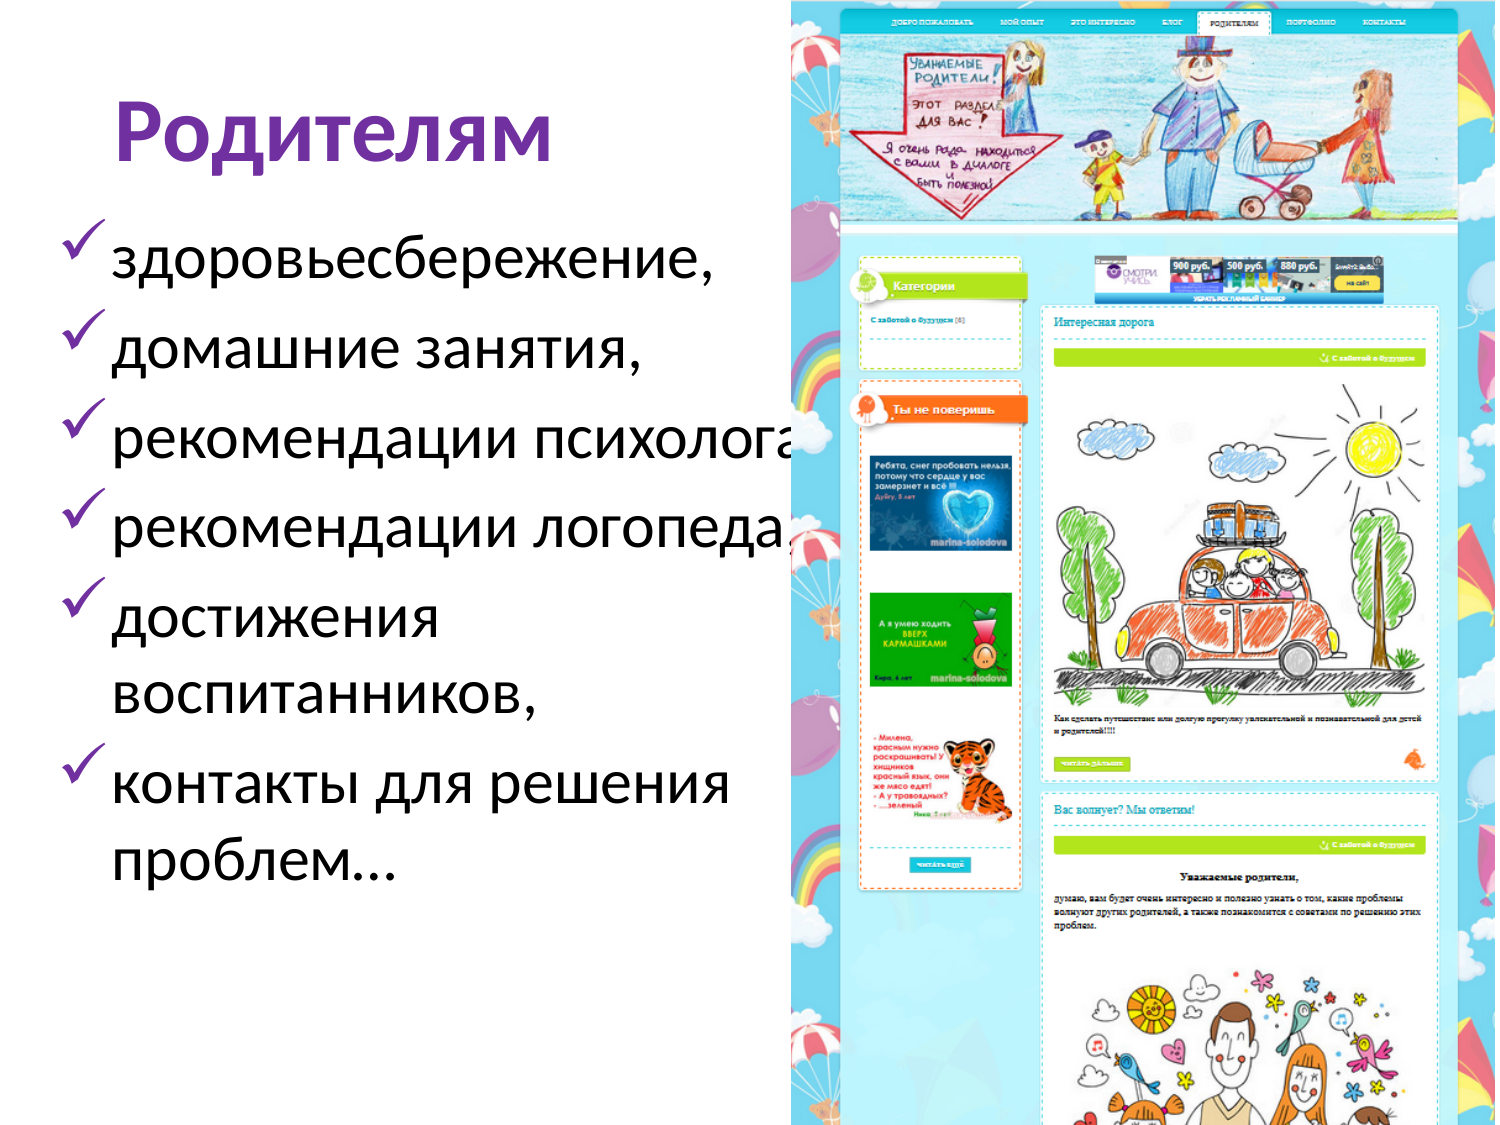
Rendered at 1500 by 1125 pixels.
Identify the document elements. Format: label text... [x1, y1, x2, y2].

picture [791, 0, 1495, 1125]
list здоровьесбережение, домашние занятия, рекомендации психолога, рекомендации логопеда, достижения воспитанников, контакты для решения проблем… [42, 207, 786, 1028]
text_box Родителям [99, 30, 786, 219]
